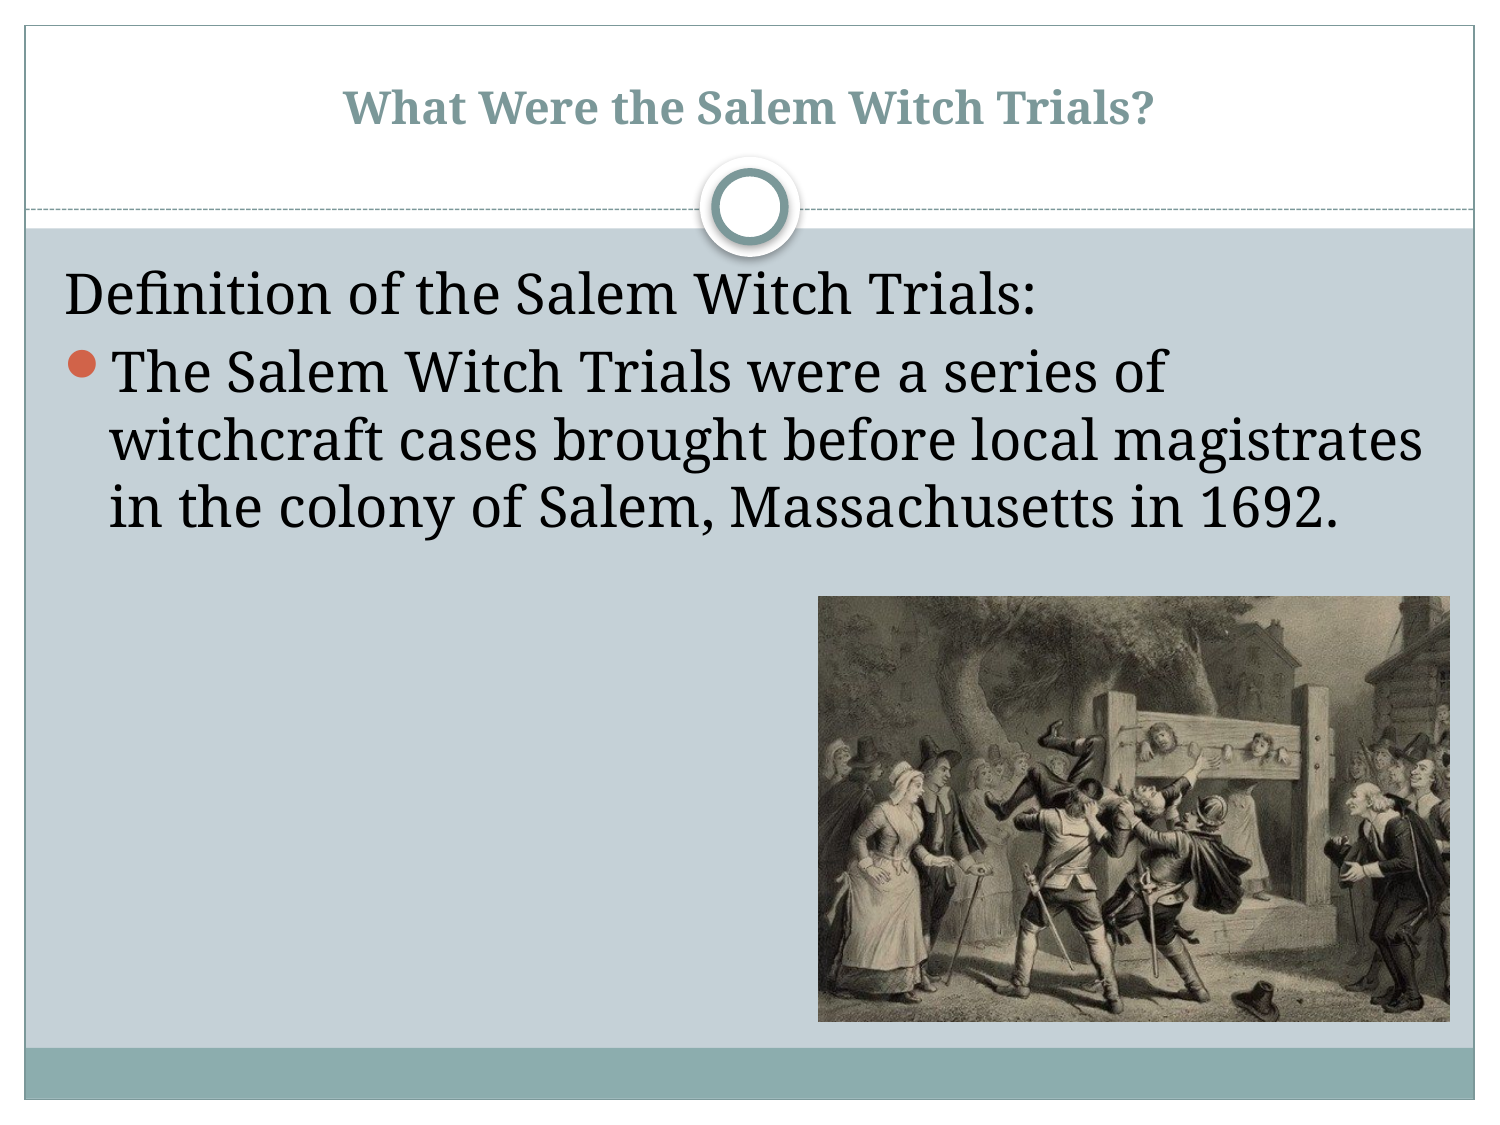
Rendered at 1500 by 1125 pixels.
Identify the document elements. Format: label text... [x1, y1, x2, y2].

picture [817, 596, 1450, 1022]
title What Were the Salem Witch Trials? [49, 70, 1450, 196]
list Definition of the Salem Witch Trials: The Salem Witch Trials were a series of witchcraft cases brought before local magistrates in the colony of Salem, Massachusetts in 1692. [49, 250, 1445, 1001]
